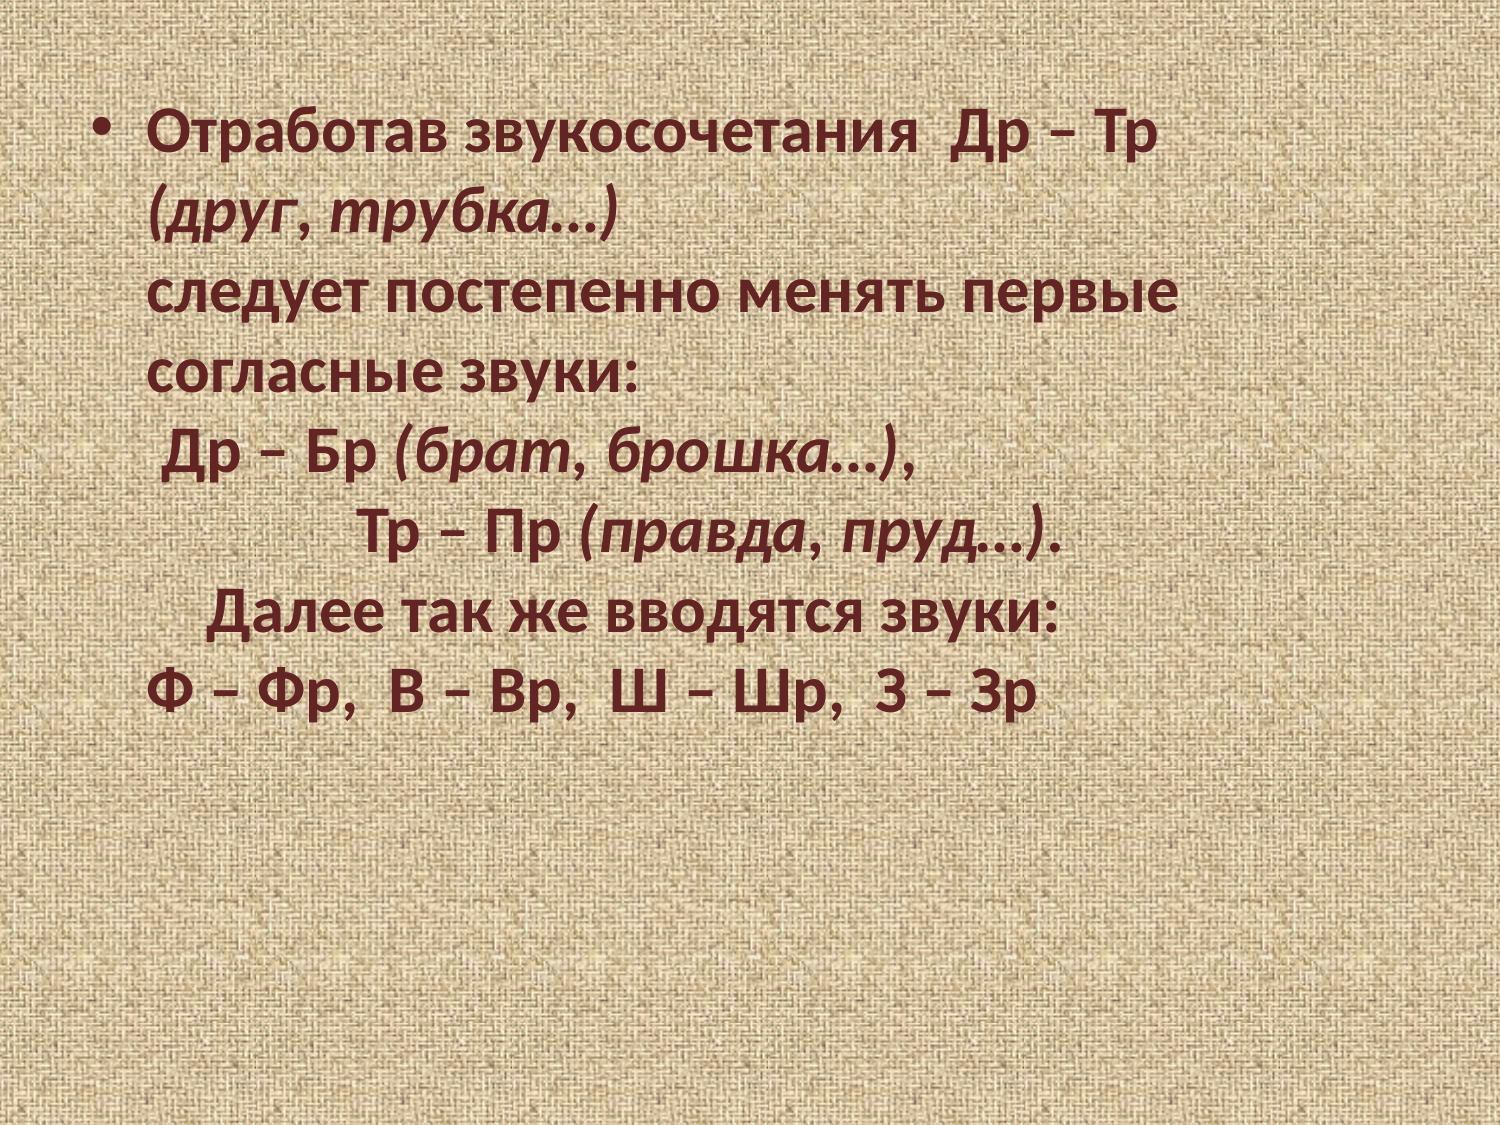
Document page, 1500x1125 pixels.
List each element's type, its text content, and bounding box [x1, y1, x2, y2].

list Отработав звукосочетания Др – Тр (друг, трубка…) следует постепенно менять первые согласные звуки: Др – Бр (брат, брошка…), Тр – Пр (правда, пруд…). Далее так же вводятся звуки: Ф – Фр, В – Вр, Ш – Шр, З – Зр [75, 78, 1425, 1005]
